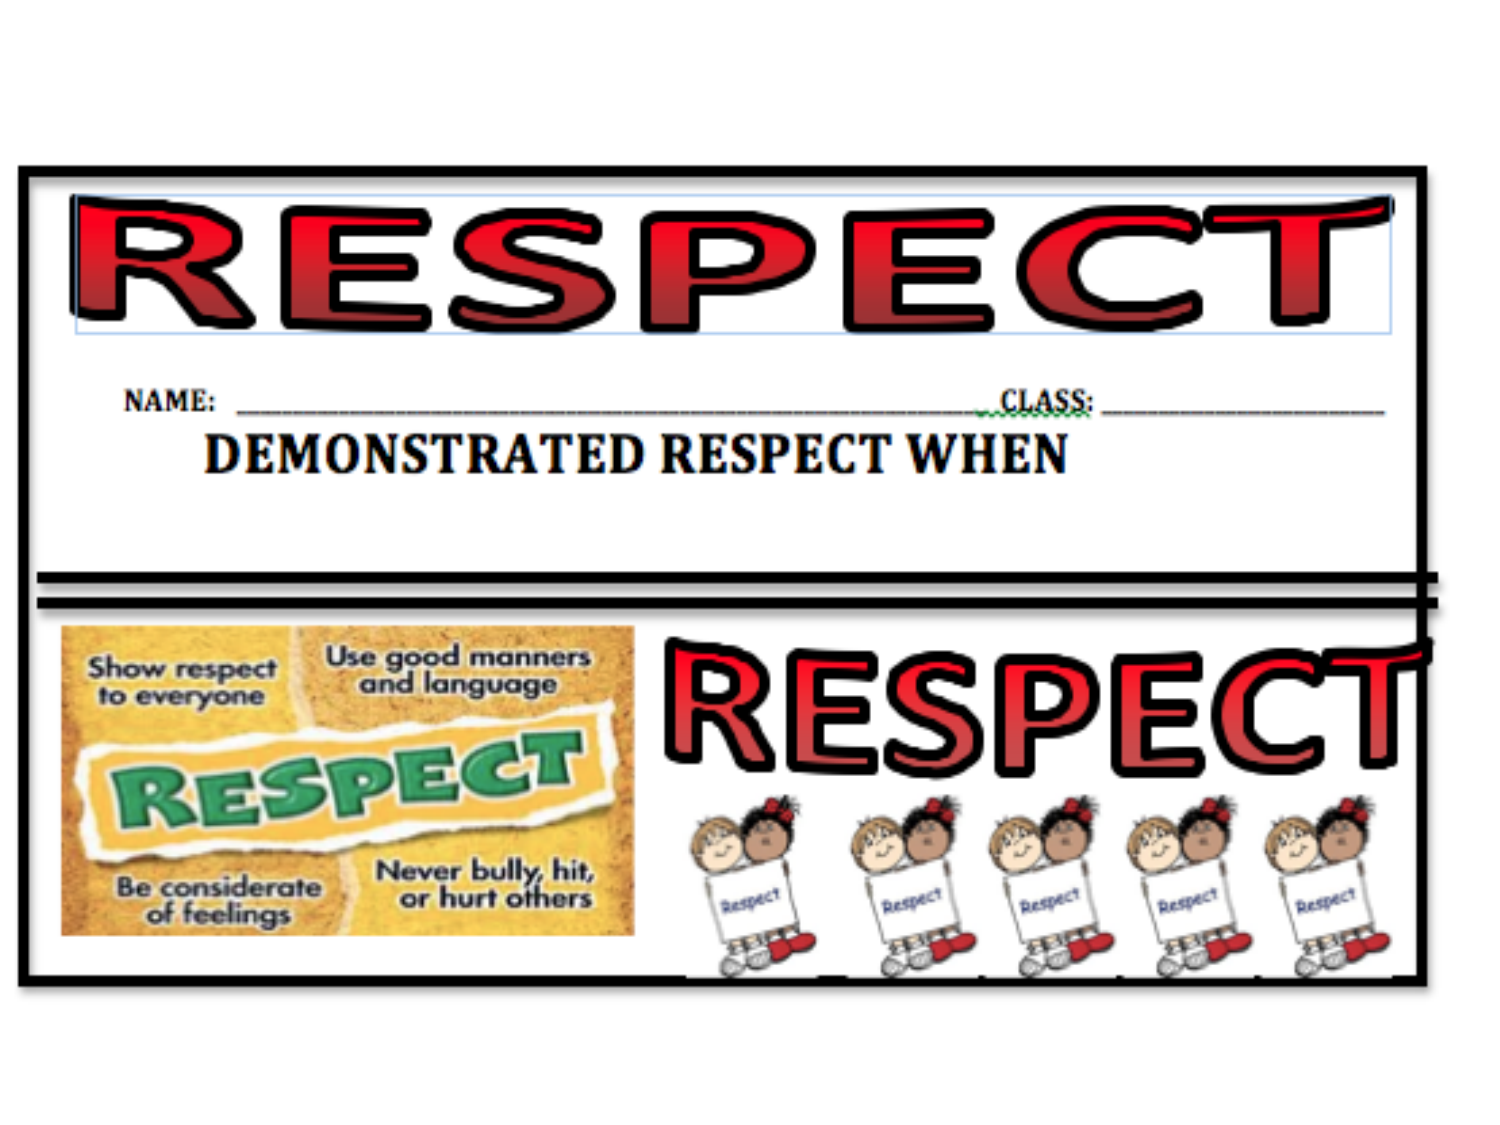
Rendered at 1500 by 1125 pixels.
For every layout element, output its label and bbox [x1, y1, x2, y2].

picture [0, 144, 1467, 1013]
